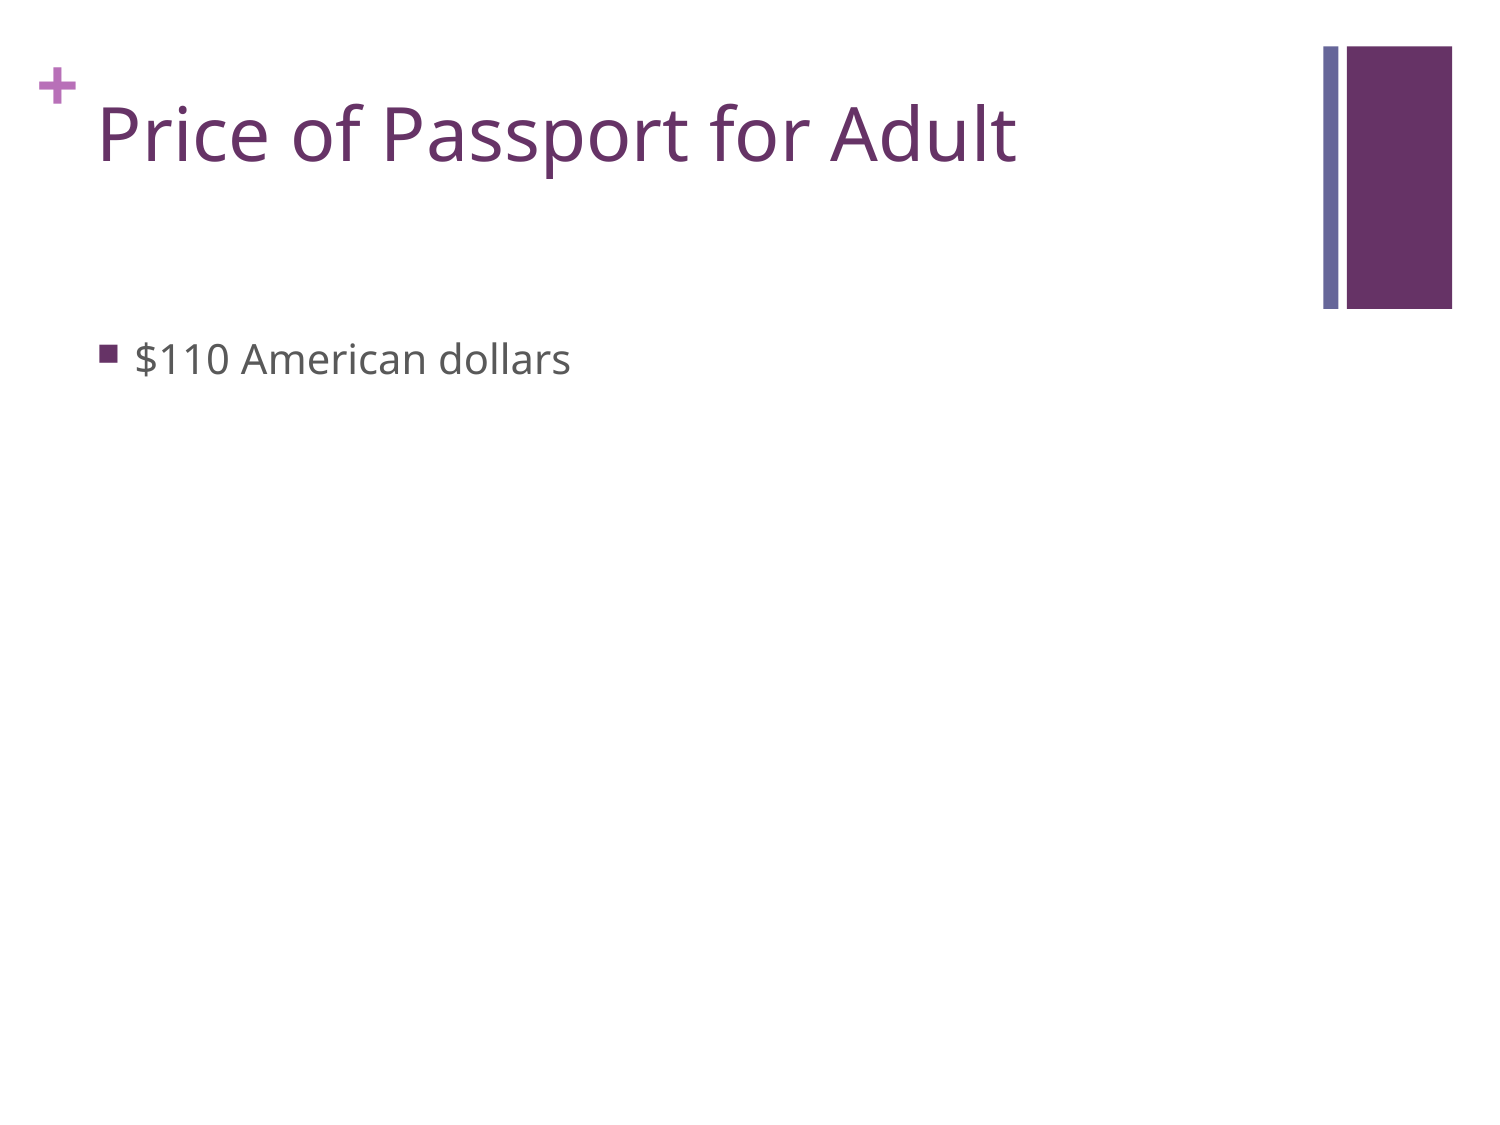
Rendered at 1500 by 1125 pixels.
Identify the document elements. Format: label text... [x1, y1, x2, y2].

title Price of Passport for Adult [81, 79, 1322, 263]
list $110 American dollars [81, 324, 1322, 1005]
